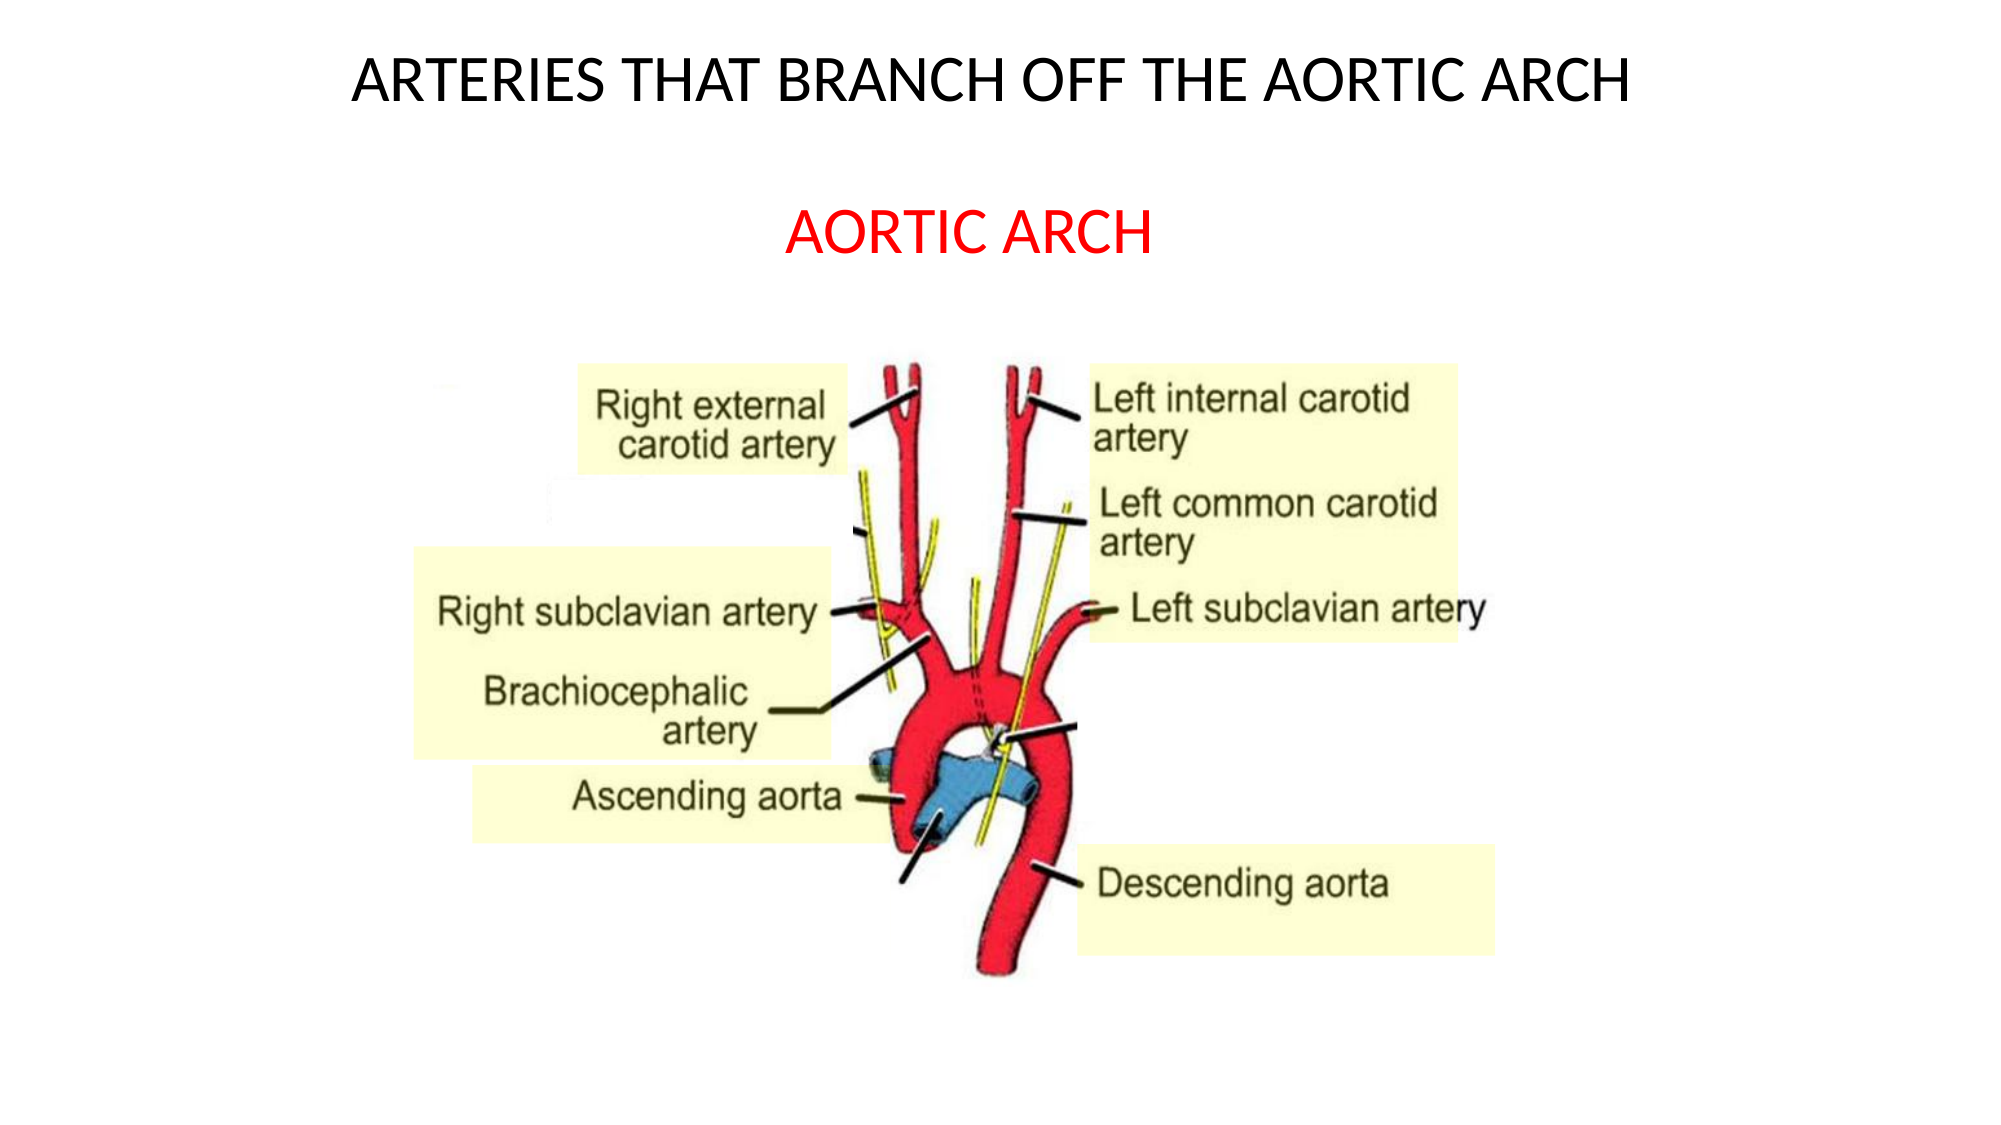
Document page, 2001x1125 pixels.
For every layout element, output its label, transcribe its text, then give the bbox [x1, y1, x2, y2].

text_box Arteries That Branch Off The Aortic Arch [182, 27, 1802, 122]
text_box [413, 179, 1554, 1023]
